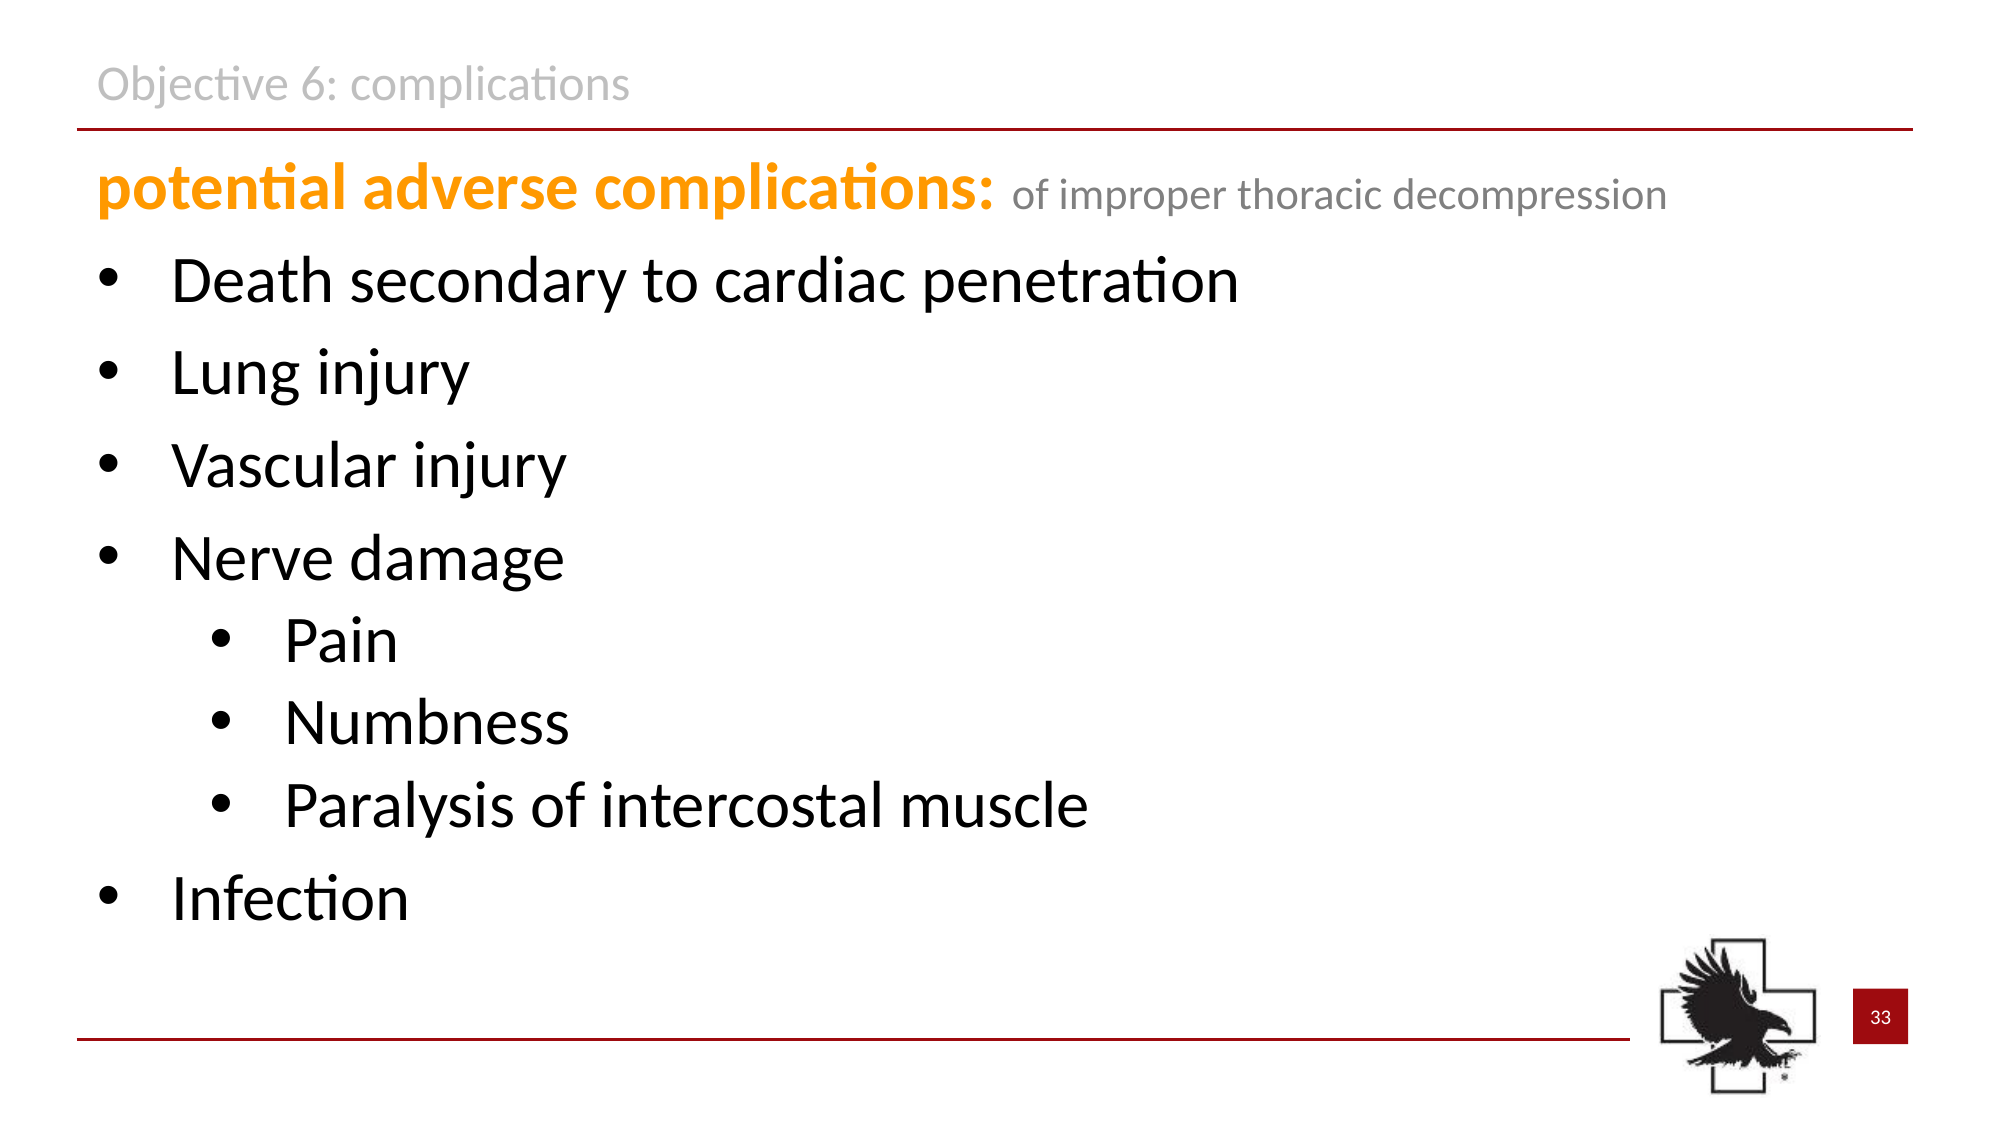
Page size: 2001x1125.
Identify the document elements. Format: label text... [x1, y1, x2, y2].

text_box Objective 6: complications [82, 42, 682, 118]
slide_number 33 [1853, 988, 1909, 1045]
picture [1658, 934, 1821, 1098]
list potential adverse complications: of improper thoracic decompression Death secondary to cardiac penetration Lung injury Vascular injury Nerve damage Pain Numbness Paralysis of intercostal muscle Infection [82, 144, 1914, 829]
